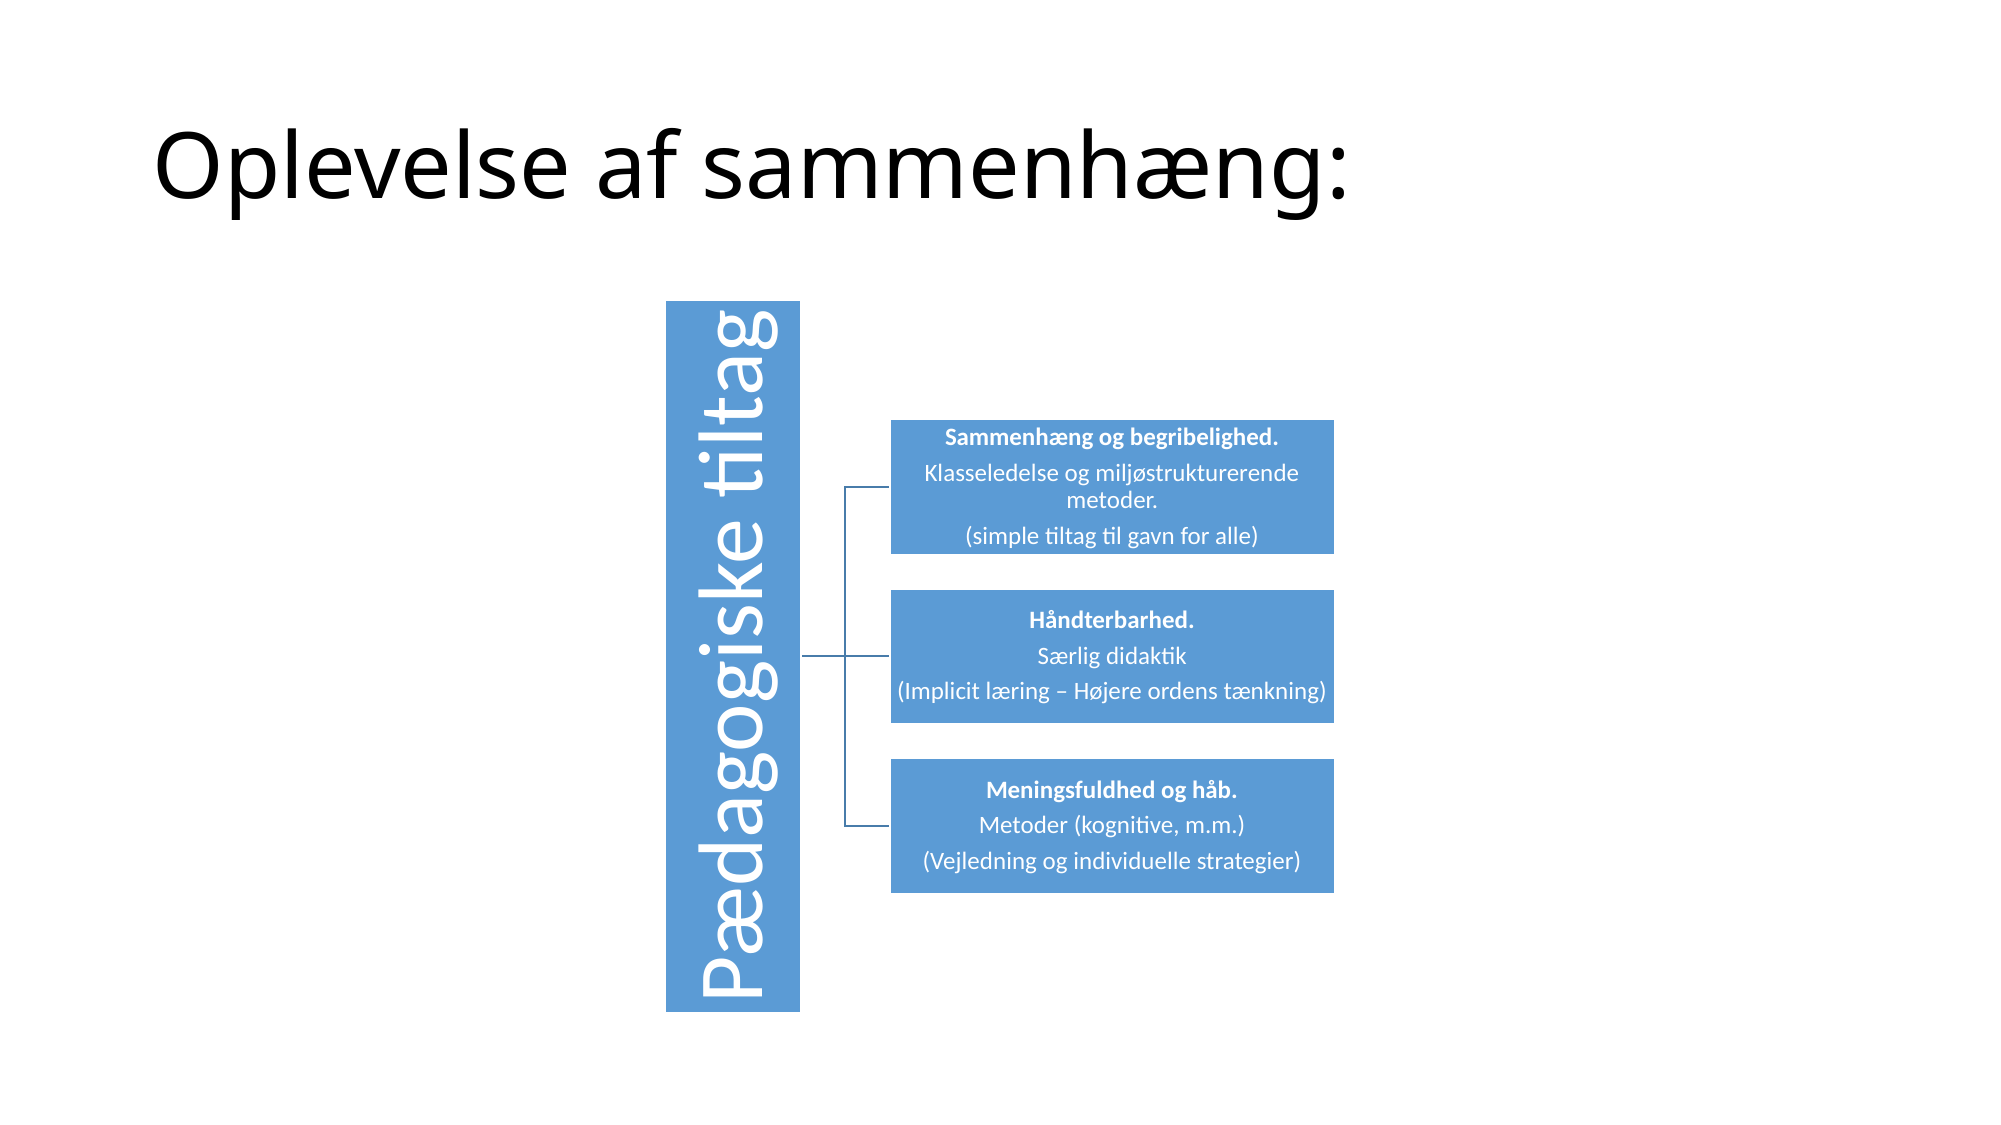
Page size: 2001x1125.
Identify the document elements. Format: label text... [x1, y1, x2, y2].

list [137, 299, 1863, 1014]
title Oplevelse af sammenhæng: [137, 59, 1863, 278]
